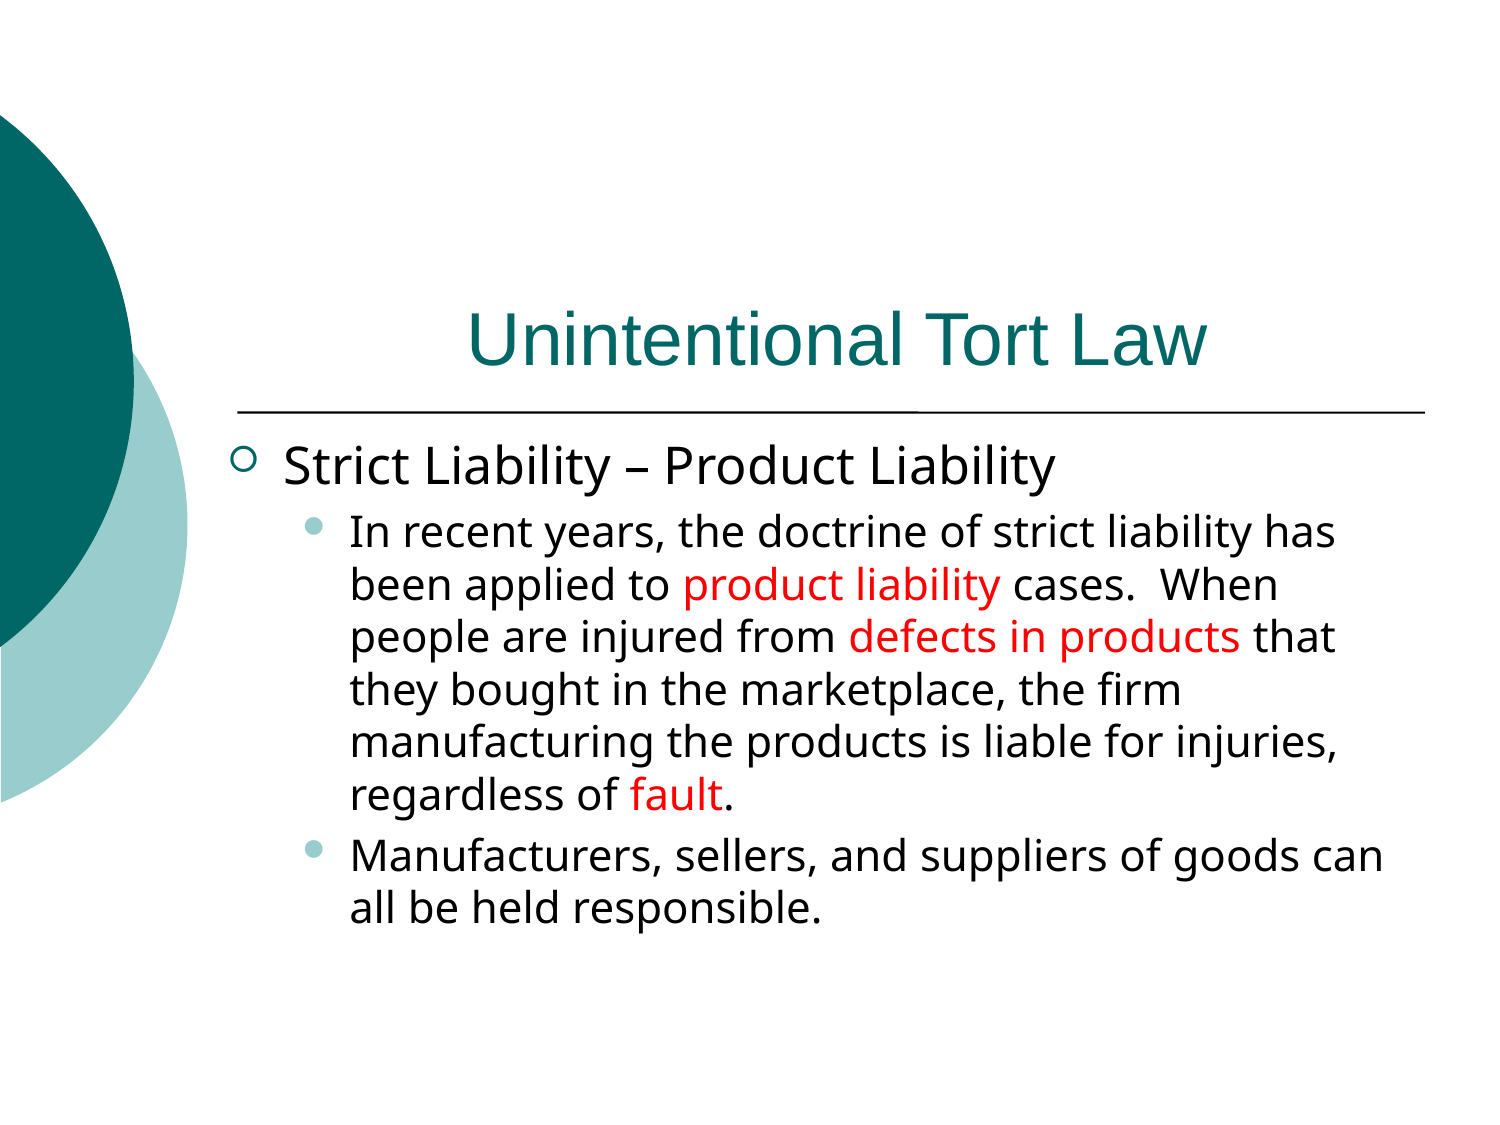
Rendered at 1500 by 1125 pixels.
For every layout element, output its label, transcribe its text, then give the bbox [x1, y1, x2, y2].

title Unintentional Tort Law [237, 200, 1438, 388]
list Strict Liability – Product Liability In recent years, the doctrine of strict liability has been applied to product liability cases. When people are injured from defects in products that they bought in the marketplace, the firm manufacturing the products is liable for injuries, regardless of fault. Manufacturers, sellers, and suppliers of goods can all be held responsible. [212, 425, 1425, 1100]
